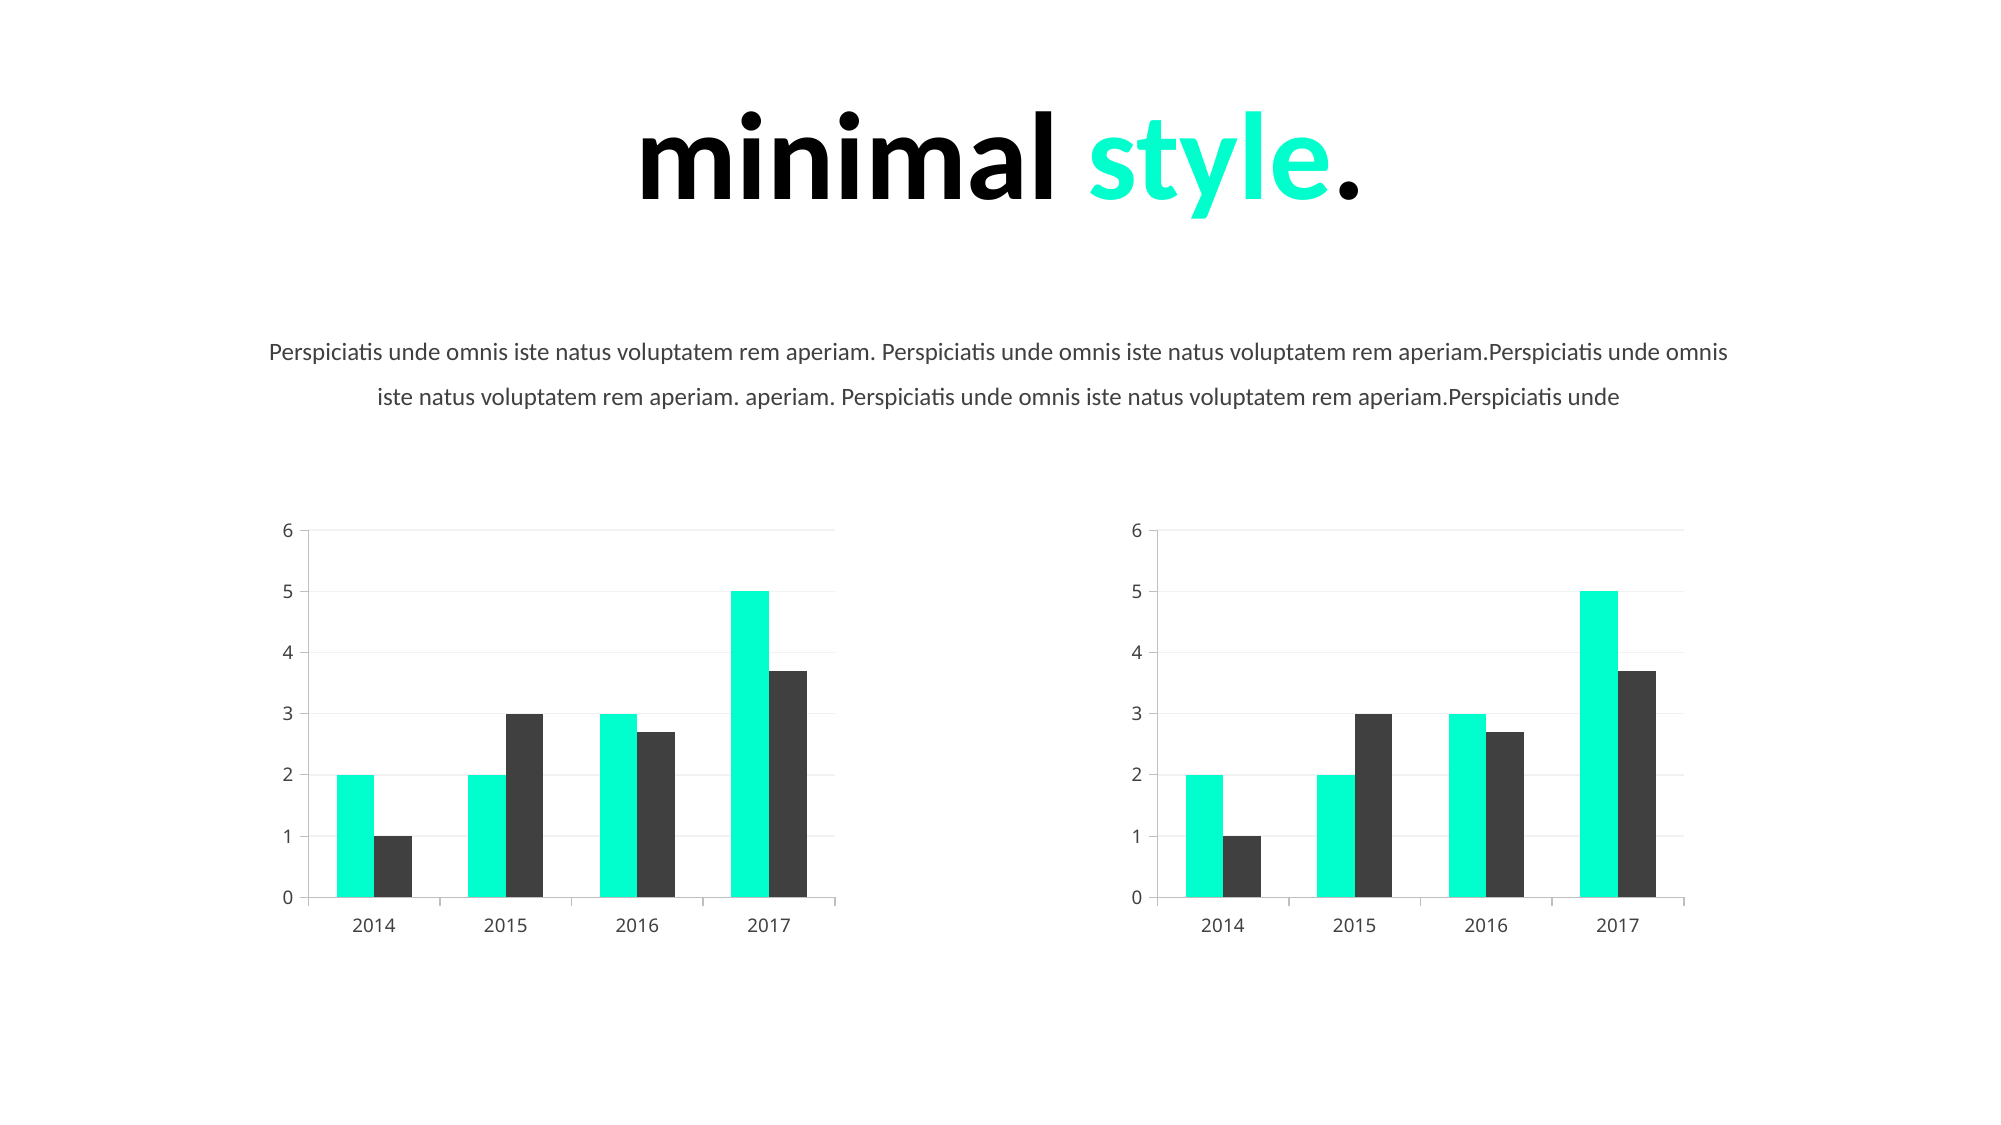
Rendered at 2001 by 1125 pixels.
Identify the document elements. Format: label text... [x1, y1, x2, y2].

chart [280, 502, 845, 945]
chart [1129, 502, 1694, 945]
text_box Perspiciatis unde omnis iste natus voluptatem rem aperiam. Perspiciatis unde omnis iste natus voluptatem rem aperiam.Perspiciatis unde omnis iste natus voluptatem rem aperiam. aperiam. Perspiciatis unde omnis iste natus voluptatem rem aperiam.Perspiciatis unde [246, 313, 1754, 418]
text_box minimal style. [620, 67, 1381, 233]
